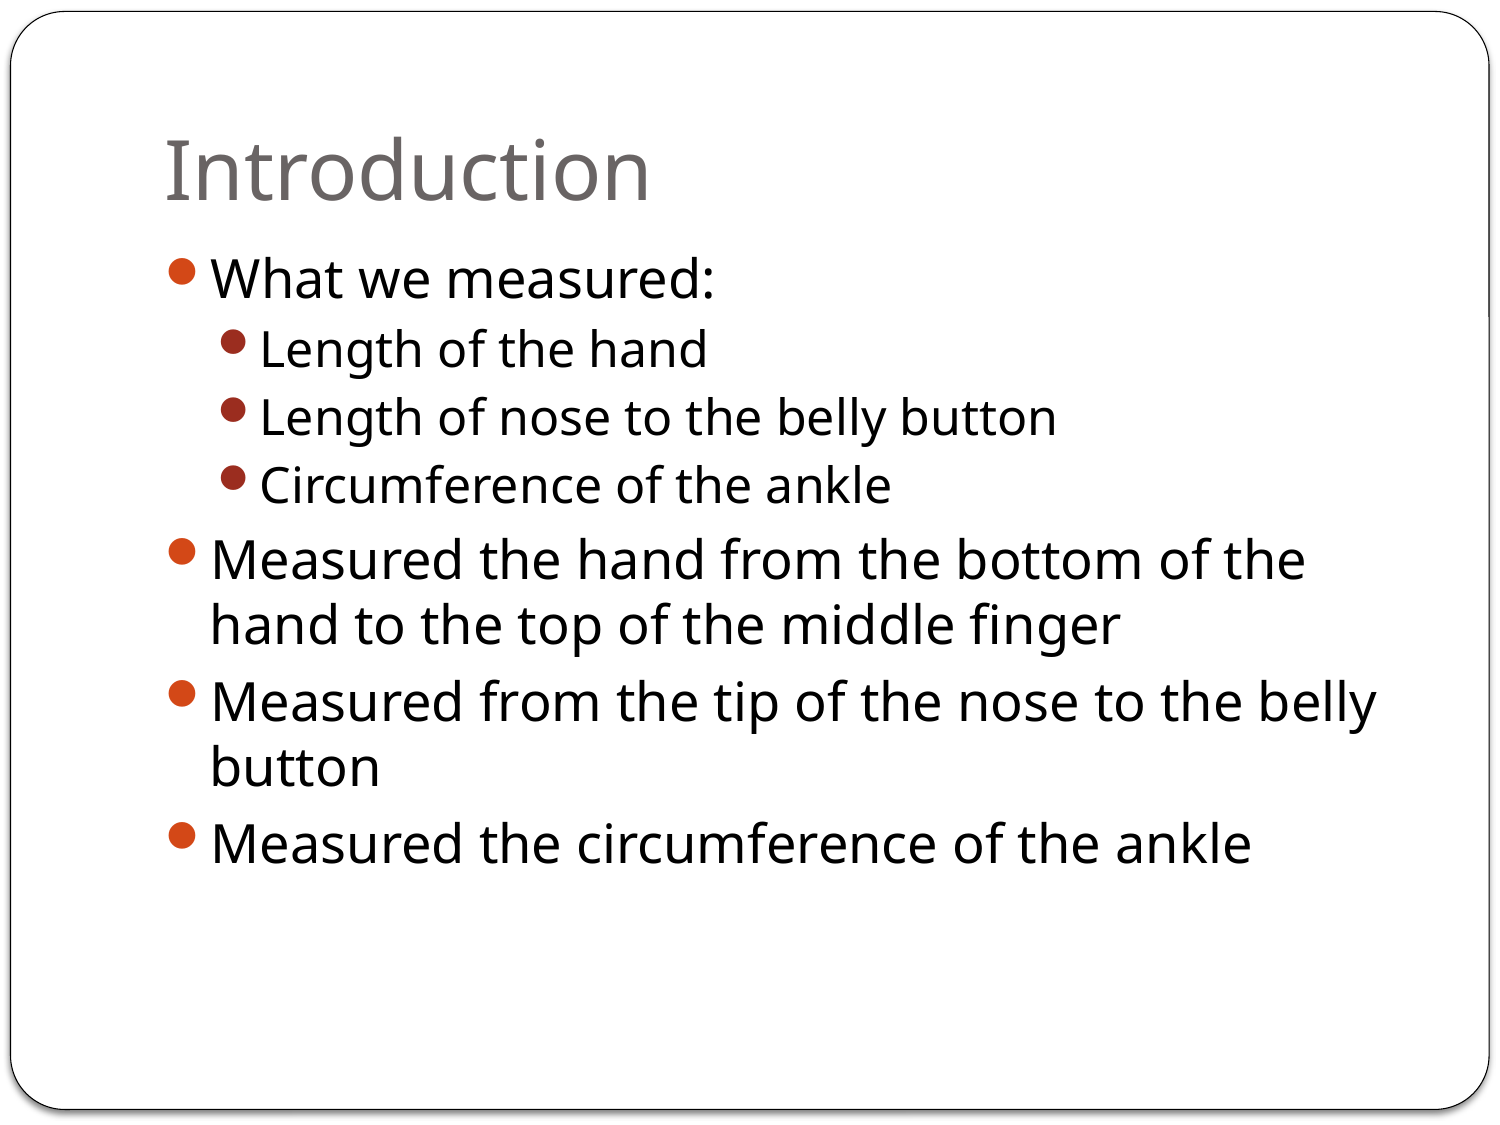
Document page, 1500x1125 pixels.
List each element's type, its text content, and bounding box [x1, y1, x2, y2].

title Introduction [150, 45, 1425, 233]
list What we measured: Length of the hand Length of nose to the belly button Circumference of the ankle Measured the hand from the bottom of the hand to the top of the middle finger Measured from the tip of the nose to the belly button Measured the circumference of the ankle [150, 237, 1425, 988]
